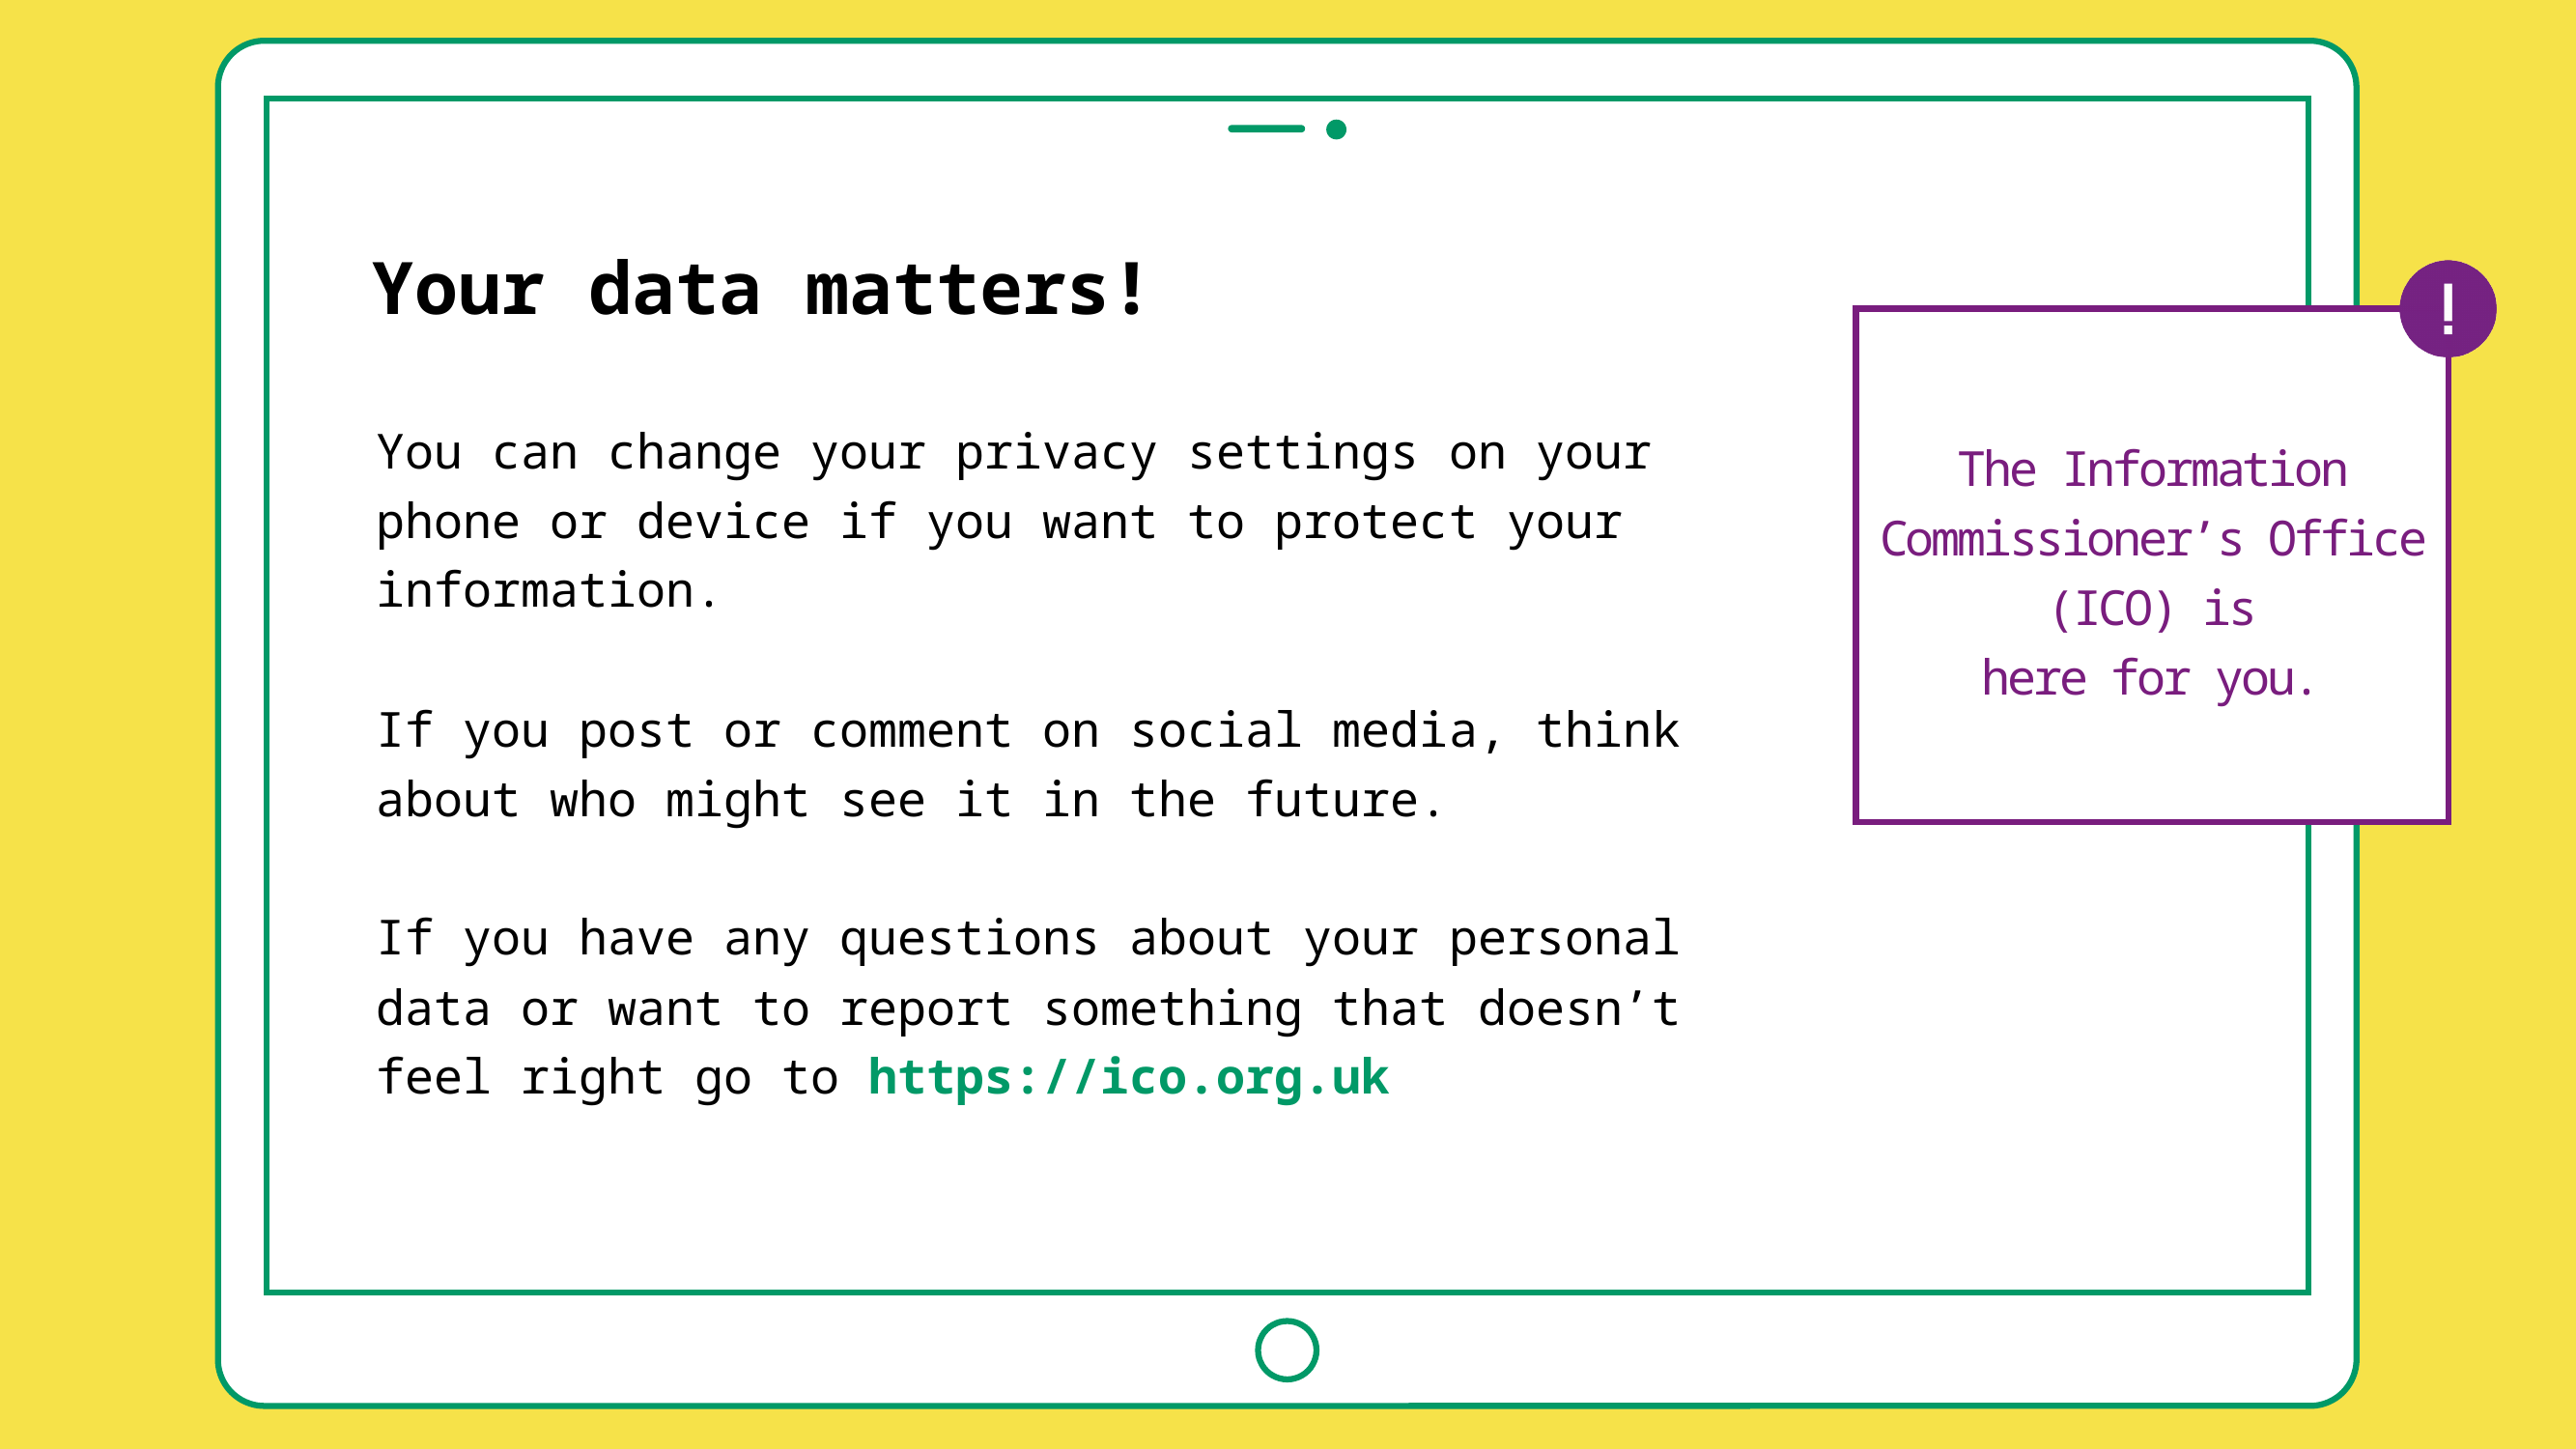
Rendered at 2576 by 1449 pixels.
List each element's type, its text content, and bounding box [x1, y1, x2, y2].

text_box You can change your privacy settings on your phone or device if you want to protect your information. If you post or comment on social media, think about who might see it in the future. If you have any questions about your personal data or want to report something that doesn’t feel right go to https://ico.org.uk [356, 399, 1738, 1162]
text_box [1228, 119, 1347, 140]
text_box Your data matters! [356, 234, 1324, 350]
text_box [1257, 1320, 1318, 1380]
text_box [266, 98, 2309, 1293]
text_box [1855, 260, 2497, 823]
text_box vv [216, 40, 2358, 1407]
